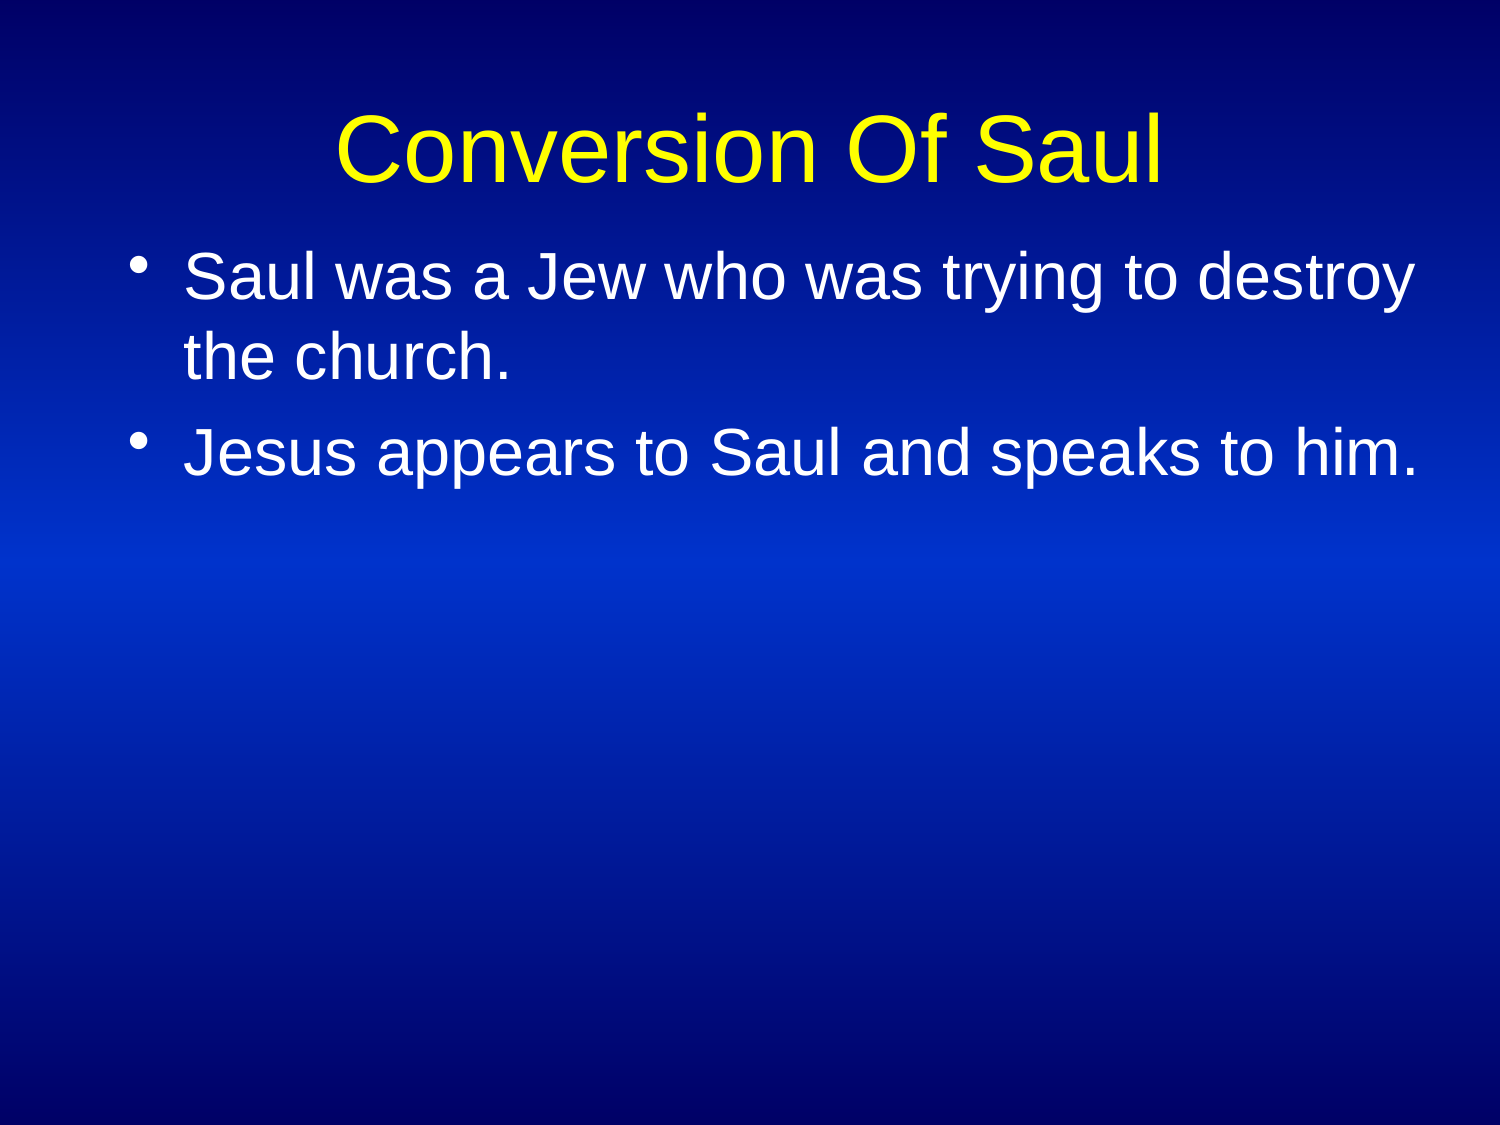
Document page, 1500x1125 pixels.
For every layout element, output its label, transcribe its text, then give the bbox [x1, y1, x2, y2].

title Conversion Of Saul [37, 50, 1463, 238]
list Saul was a Jew who was trying to destroy the church. Jesus appears to Saul and speaks to him. [112, 224, 1463, 1013]
